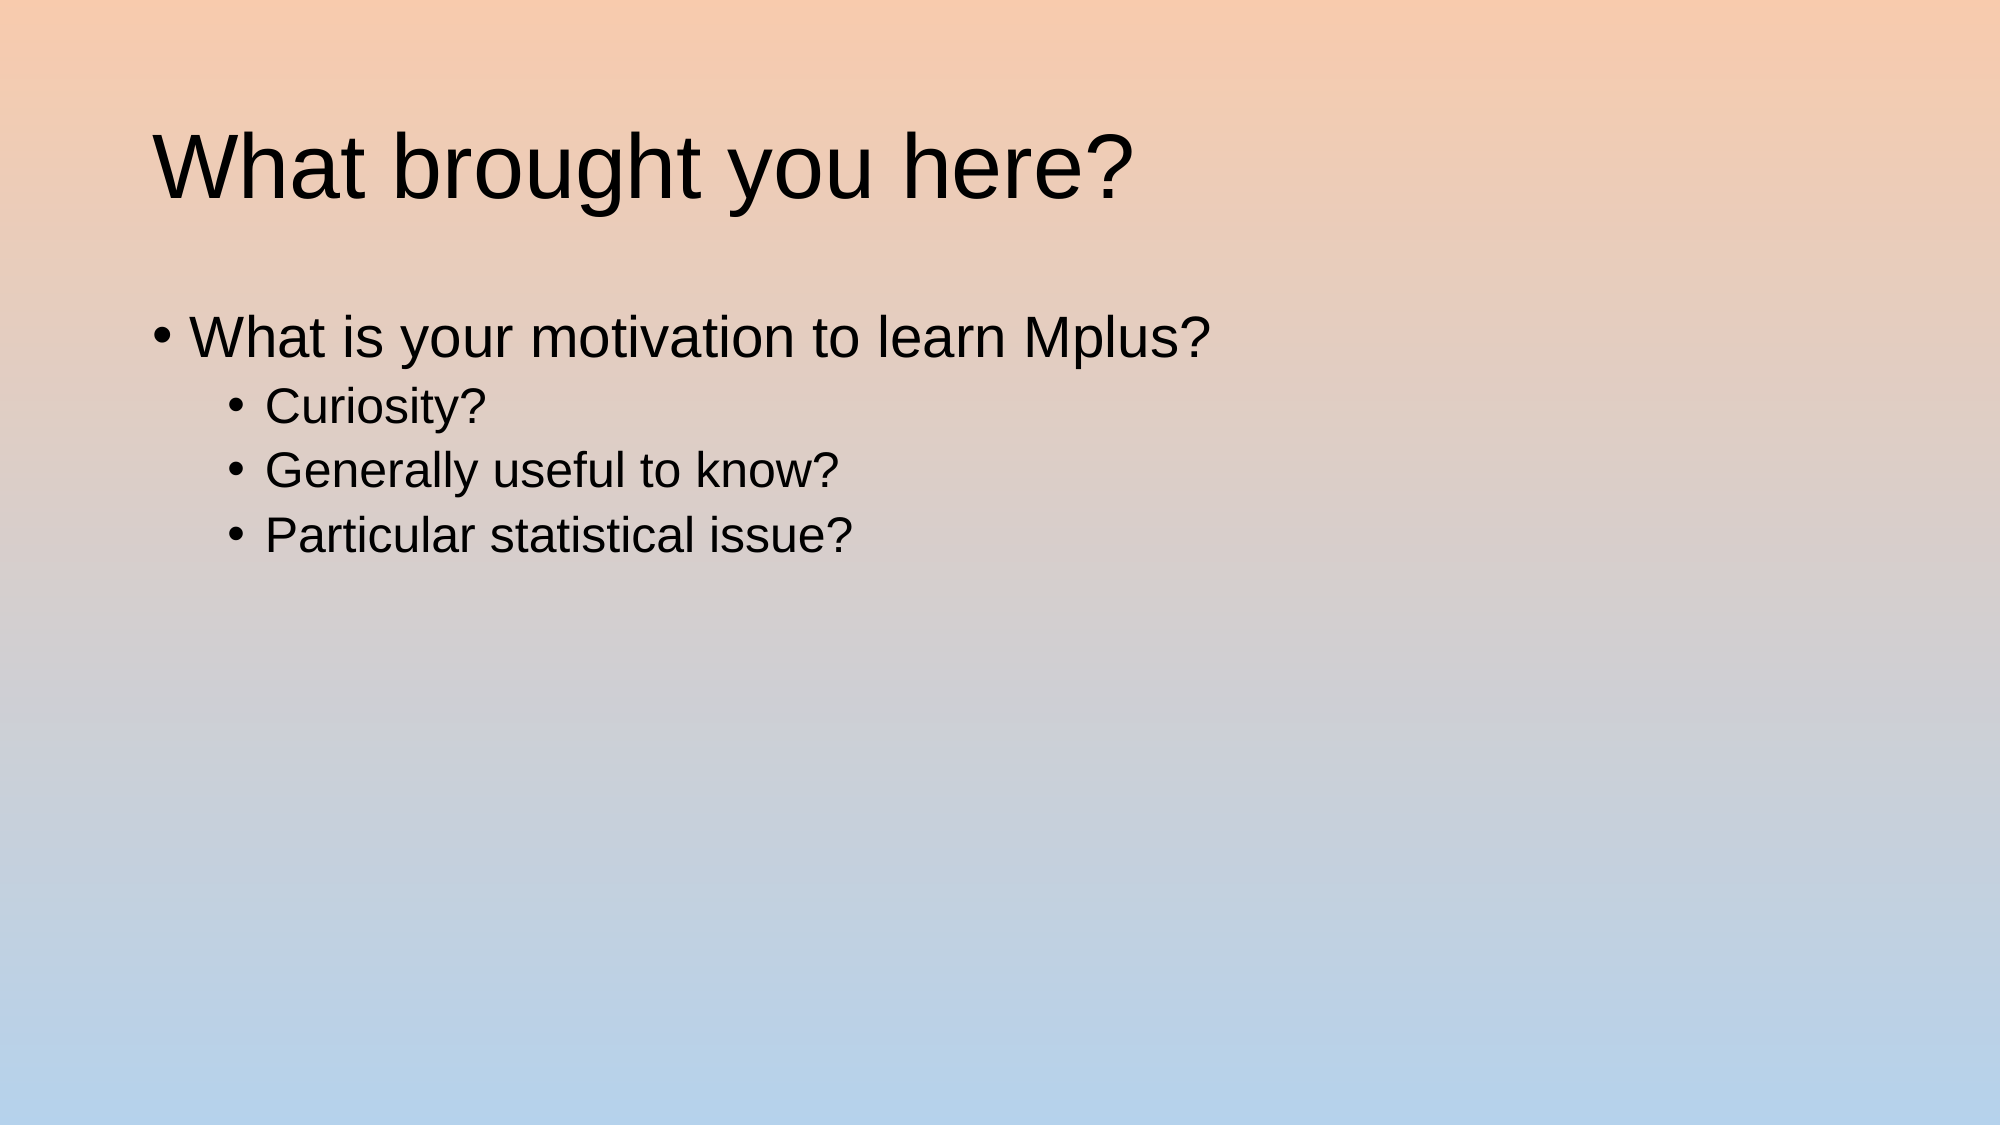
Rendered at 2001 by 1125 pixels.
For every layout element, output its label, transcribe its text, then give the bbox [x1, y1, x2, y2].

title What brought you here? [137, 59, 1863, 278]
list What is your motivation to learn Mplus? Curiosity? Generally useful to know? Particular statistical issue? [137, 299, 1863, 1014]
